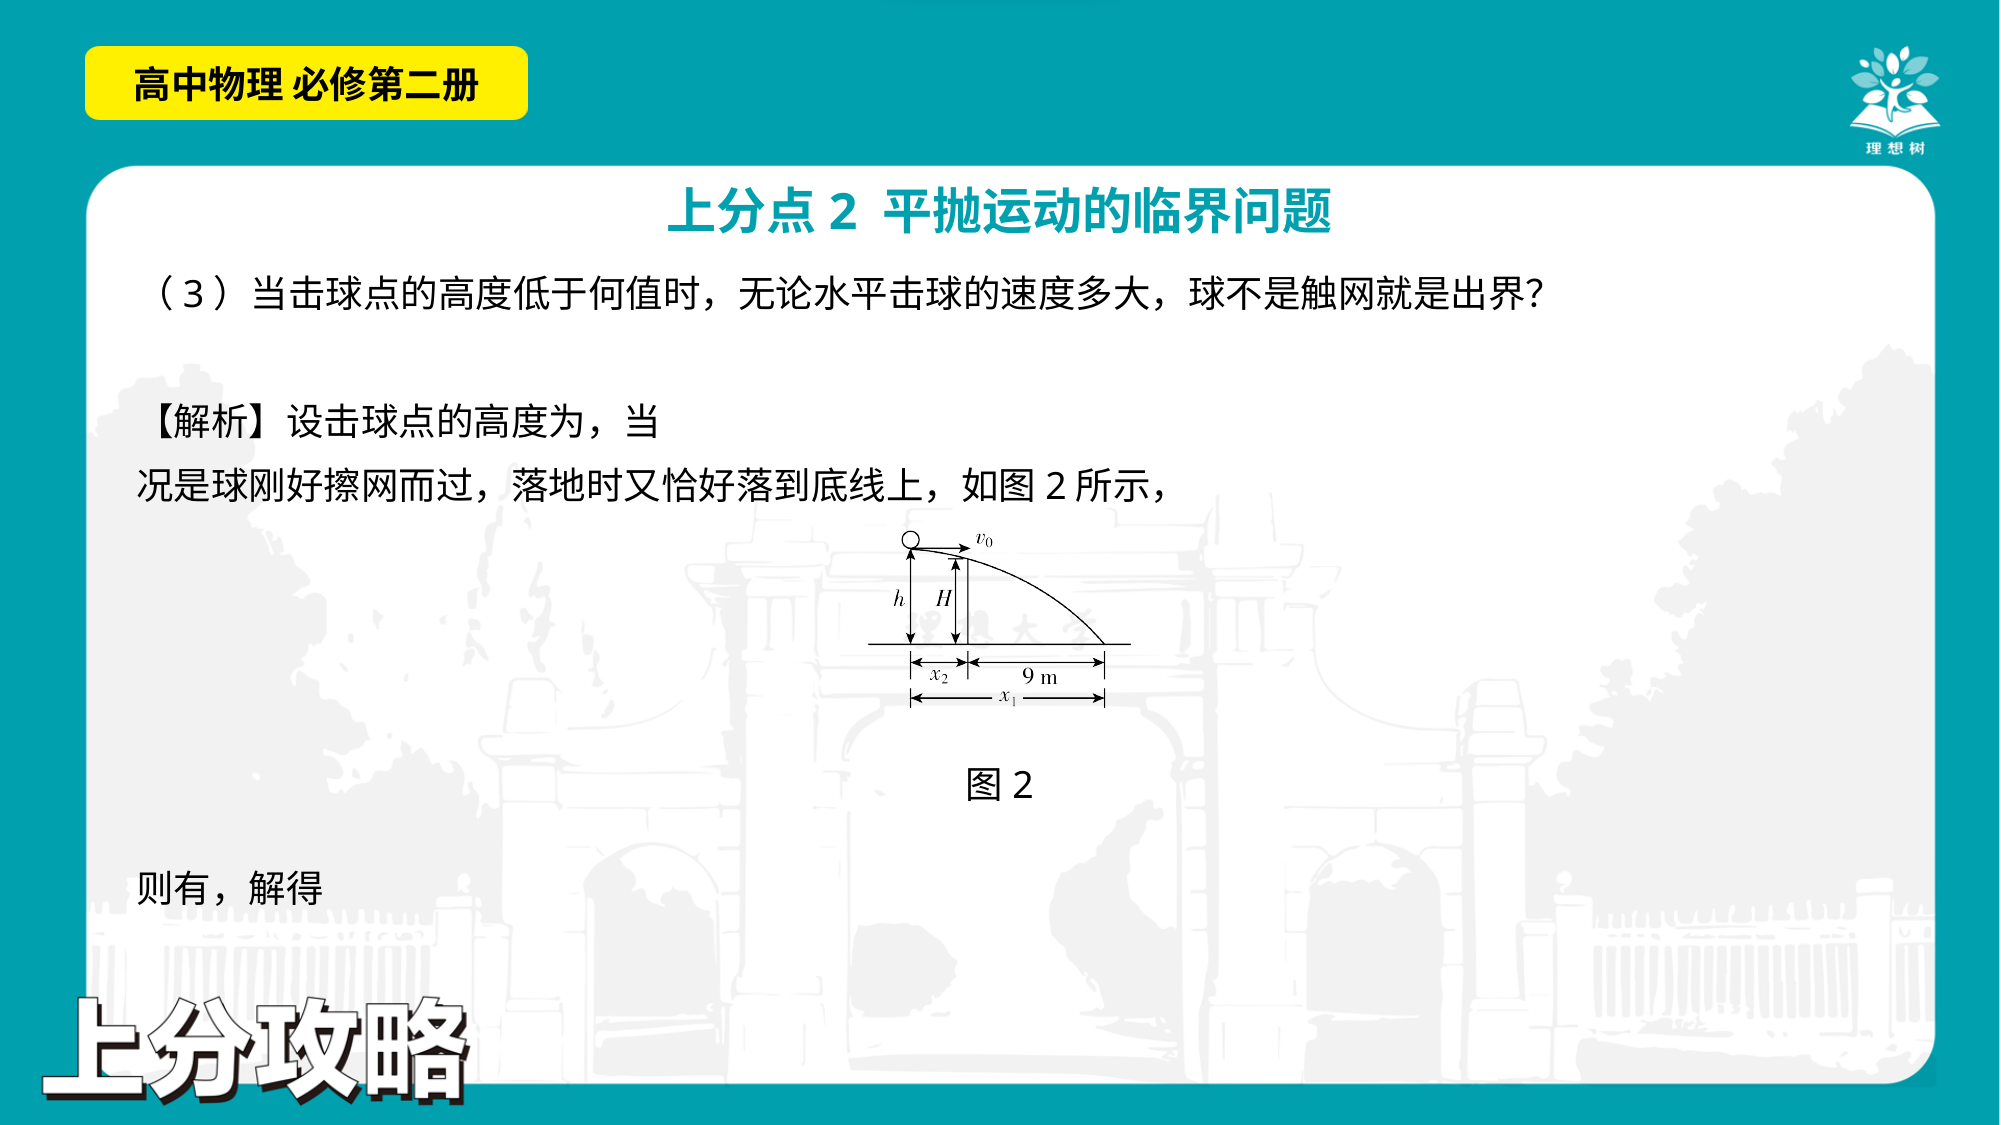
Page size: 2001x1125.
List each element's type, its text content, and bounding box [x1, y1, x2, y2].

picture [0, 0, 2000, 1125]
text_box （3）当击球点的高度低于何值时，无论水平击球的速度多大，球不是触网就是出界？ [136, 248, 1865, 308]
text_box 图2 [965, 741, 1034, 868]
